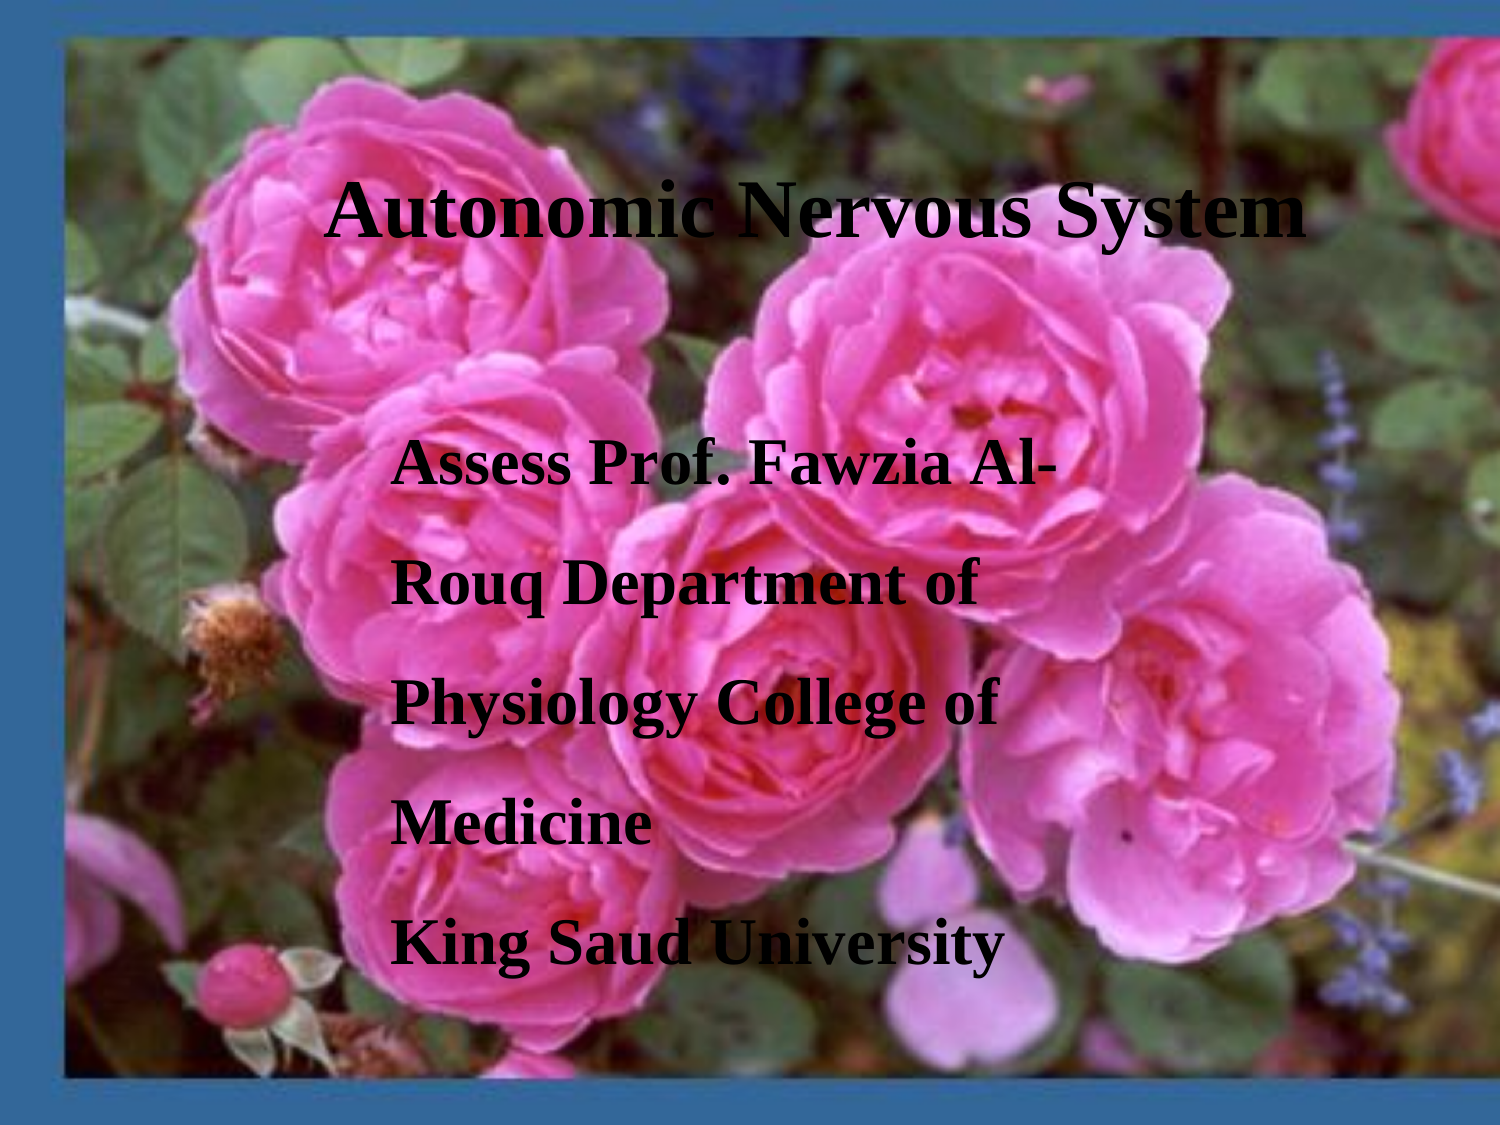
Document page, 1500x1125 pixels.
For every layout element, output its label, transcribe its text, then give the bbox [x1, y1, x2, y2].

text_box Assess Prof. Fawzia Al-Rouq Department of Physiology College of Medicine King Saud University [387, 377, 1210, 978]
title Autonomic Nervous System [125, 54, 1375, 343]
text_box [0, 0, 1500, 1125]
